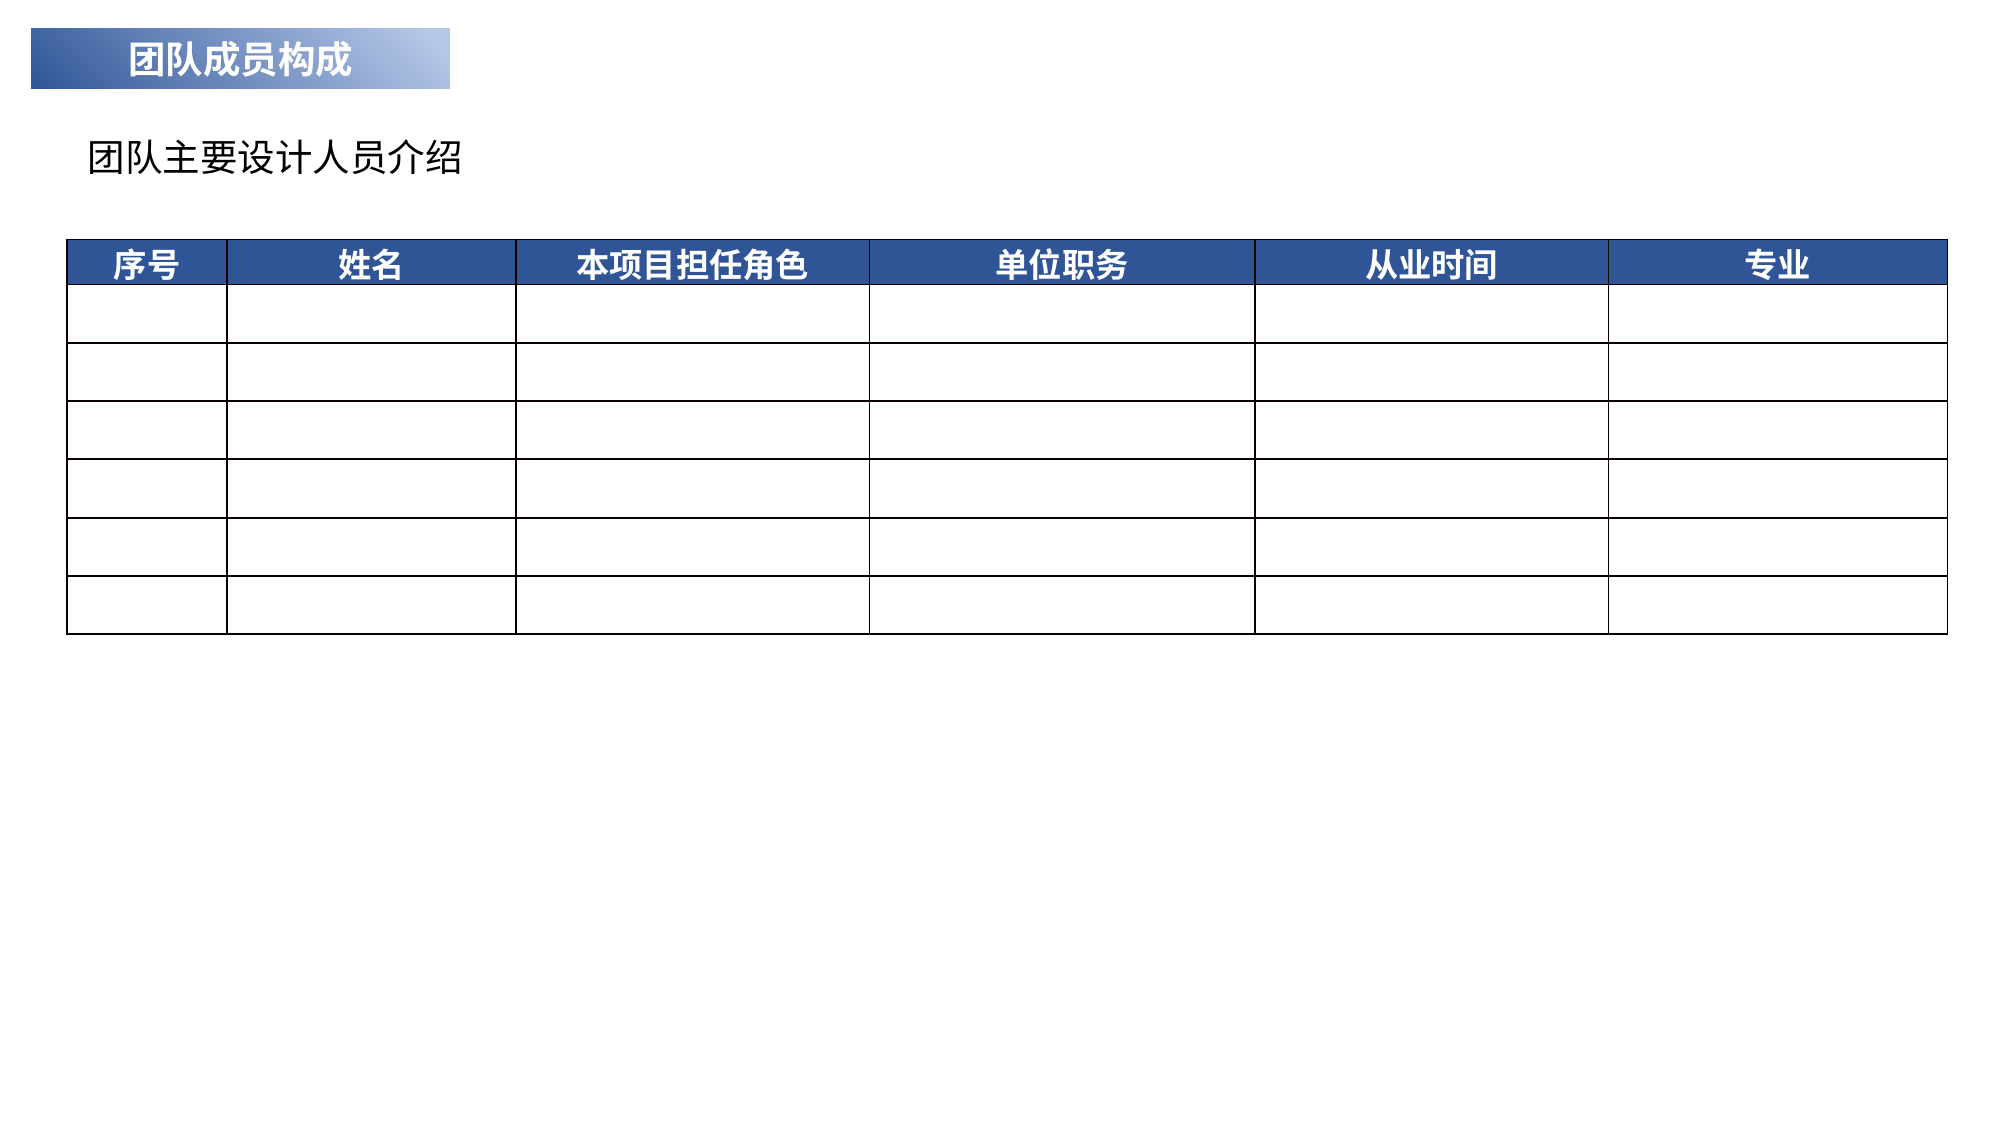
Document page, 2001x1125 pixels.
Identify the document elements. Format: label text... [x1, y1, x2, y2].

table_cell [870, 577, 1254, 633]
table_cell [517, 577, 869, 633]
table_cell [68, 460, 226, 517]
table_cell [1256, 344, 1608, 400]
table_cell [1256, 402, 1608, 458]
table_cell [1256, 519, 1608, 575]
table_header 姓名 [228, 240, 515, 284]
table_header 序号 [68, 240, 226, 284]
table_cell [68, 344, 226, 400]
table_cell [870, 344, 1254, 400]
table_cell [517, 460, 869, 517]
table_cell [1609, 285, 1947, 342]
table_cell [1256, 460, 1608, 517]
table_cell [1609, 402, 1947, 458]
table_cell [870, 285, 1254, 342]
table_cell [228, 577, 515, 633]
table_cell [1609, 519, 1947, 575]
table_header 专业 [1609, 240, 1947, 284]
table_cell [1609, 344, 1947, 400]
table_cell [517, 285, 869, 342]
text_box 团队成员构成 [30, 27, 451, 90]
table_header 本项目担任角色 [517, 240, 869, 284]
table_cell [68, 519, 226, 575]
table_header 单位职务 [870, 240, 1254, 284]
table_cell [1256, 285, 1608, 342]
table_cell [870, 519, 1254, 575]
table_cell [870, 460, 1254, 517]
table_cell [68, 577, 226, 633]
table_cell [1609, 460, 1947, 517]
table_cell [228, 402, 515, 458]
table_cell [68, 402, 226, 458]
table_cell [1256, 577, 1608, 633]
table_cell [517, 402, 869, 458]
table_cell [228, 519, 515, 575]
table_cell [1609, 577, 1947, 633]
table_cell [870, 402, 1254, 458]
table_header 从业时间 [1256, 240, 1608, 284]
table_cell [517, 344, 869, 400]
table_cell [517, 519, 869, 575]
table_cell [228, 285, 515, 342]
table_cell [228, 460, 515, 517]
table_cell [228, 344, 515, 400]
text_box 团队主要设计人员介绍 [72, 104, 1105, 187]
table_cell [68, 285, 226, 342]
